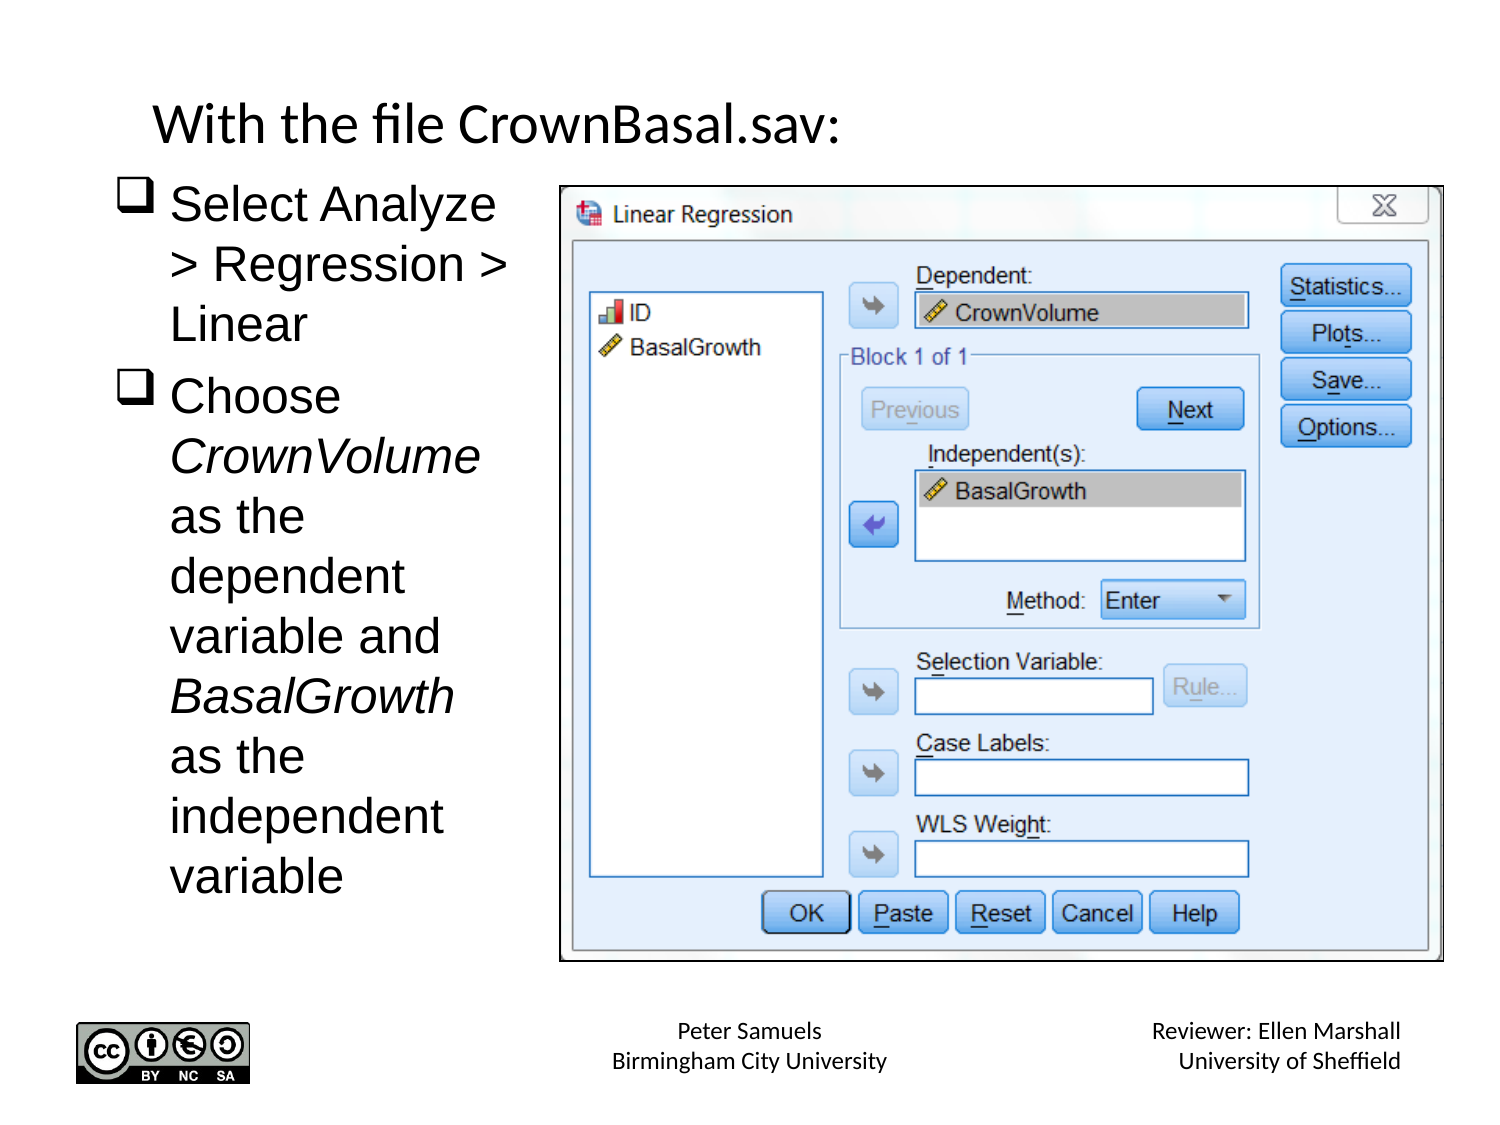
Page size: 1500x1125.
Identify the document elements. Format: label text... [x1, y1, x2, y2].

picture [76, 1022, 251, 1084]
text_box Peter Samuels Birmingham City University [549, 1007, 951, 1083]
text_box With the file CrownBasal.sav: [137, 78, 857, 163]
picture [560, 186, 1443, 961]
text_box Reviewer: Ellen Marshall University of Sheffield [1038, 1007, 1417, 1083]
text_box Select Analyze > Regression > Linear Choose CrownVolume as the dependent variable and BasalGrowth as the independent variable [98, 163, 536, 912]
